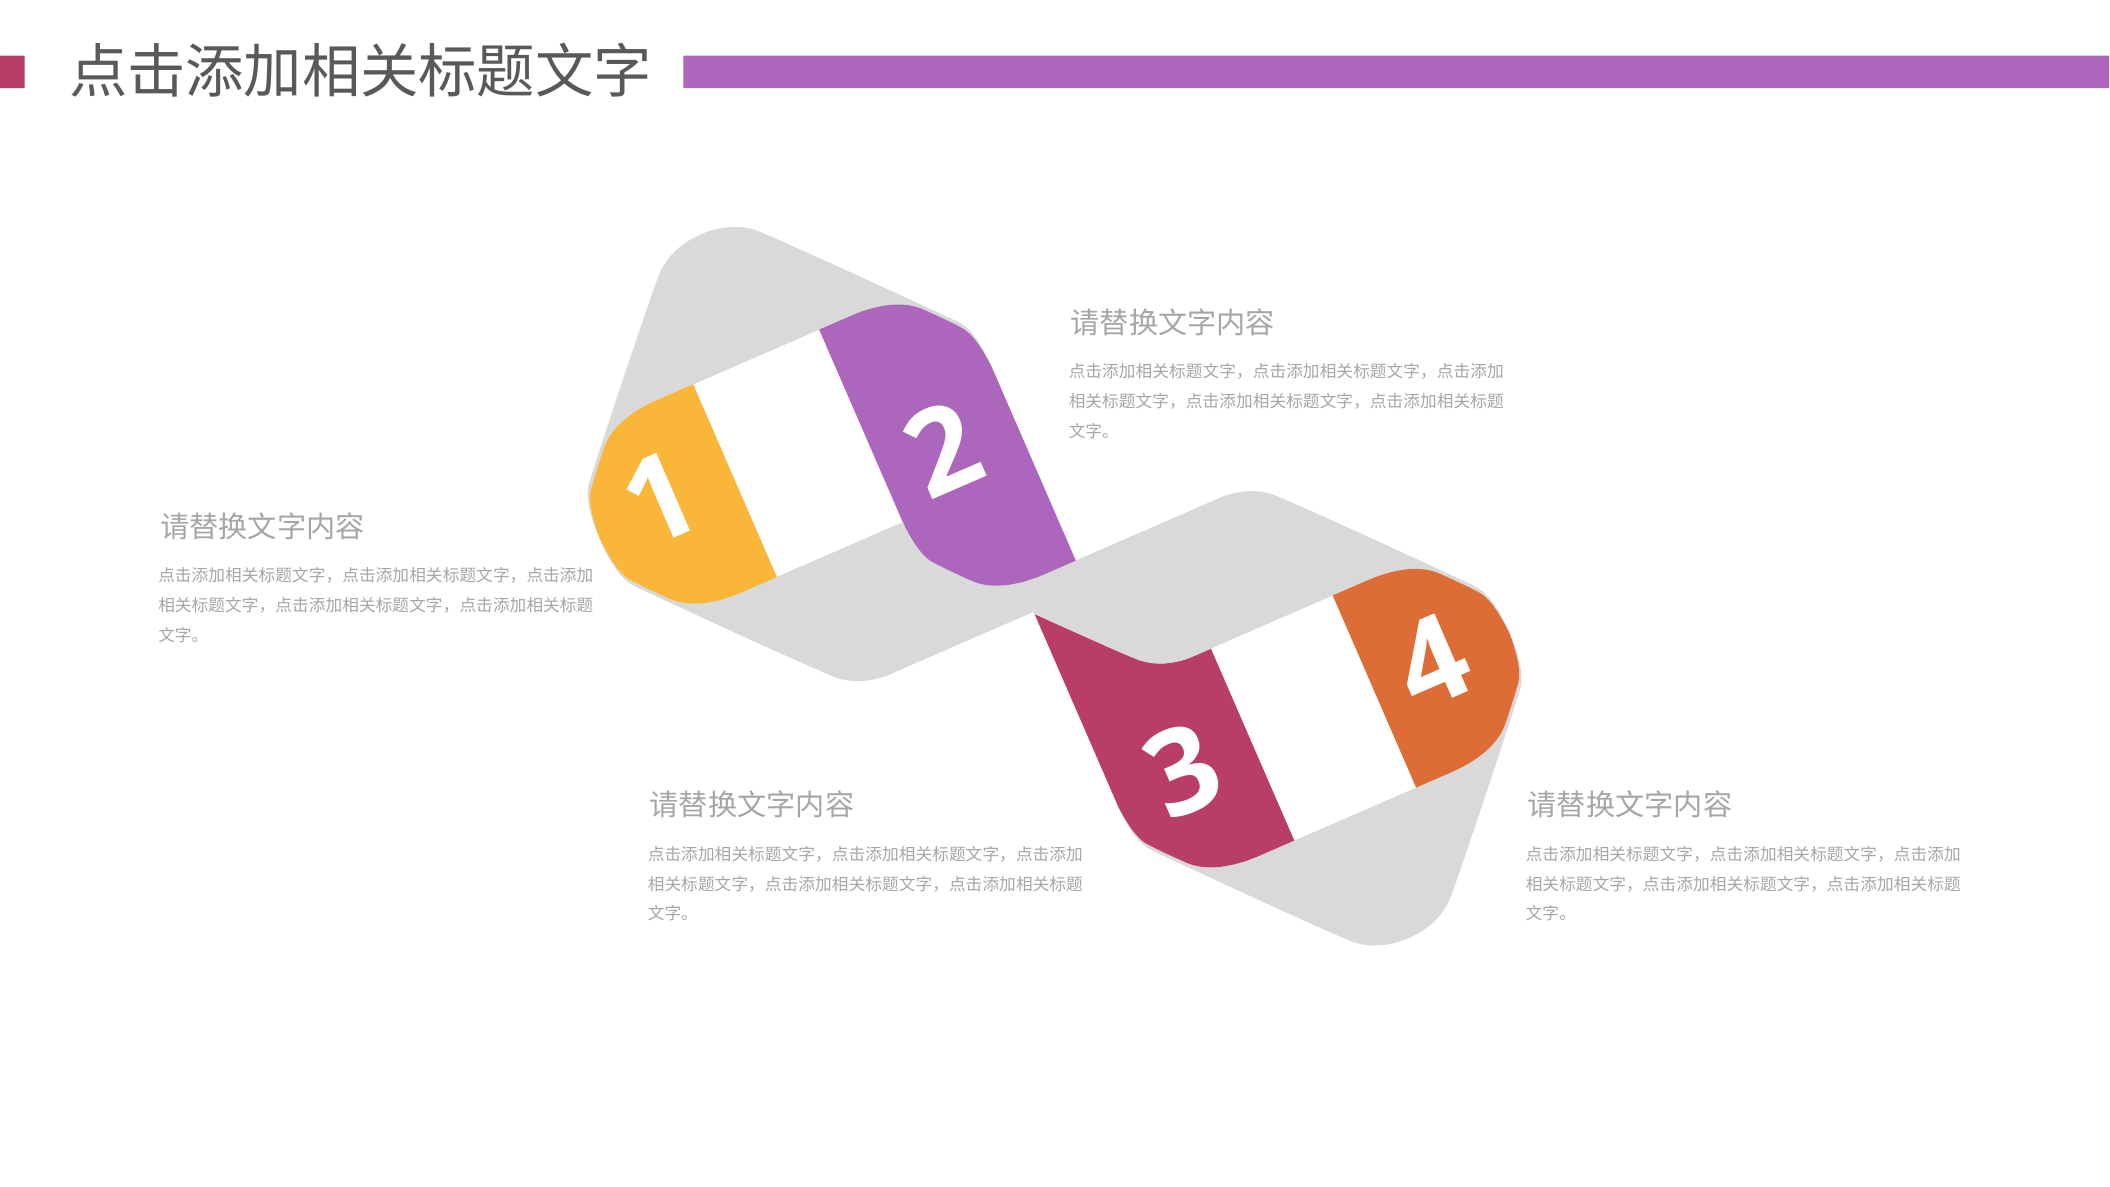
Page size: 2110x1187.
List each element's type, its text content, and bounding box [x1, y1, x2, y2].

text_box 点击添加相关标题文字，点击添加相关标题文字，点击添加相关标题文字，点击添加相关标题文字，点击添加相关标题文字。 [1576, 826, 1981, 931]
text_box 请替换文字内容 [1576, 771, 1911, 830]
text_box 点击添加相关标题文字 [54, 26, 667, 112]
text_box 点击添加相关标题文字，点击添加相关标题文字，点击添加相关标题文字，点击添加相关标题文字，点击添加相关标题文字。 [144, 551, 534, 652]
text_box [534, 224, 1576, 948]
text_box 请替换文字内容 [144, 493, 534, 551]
